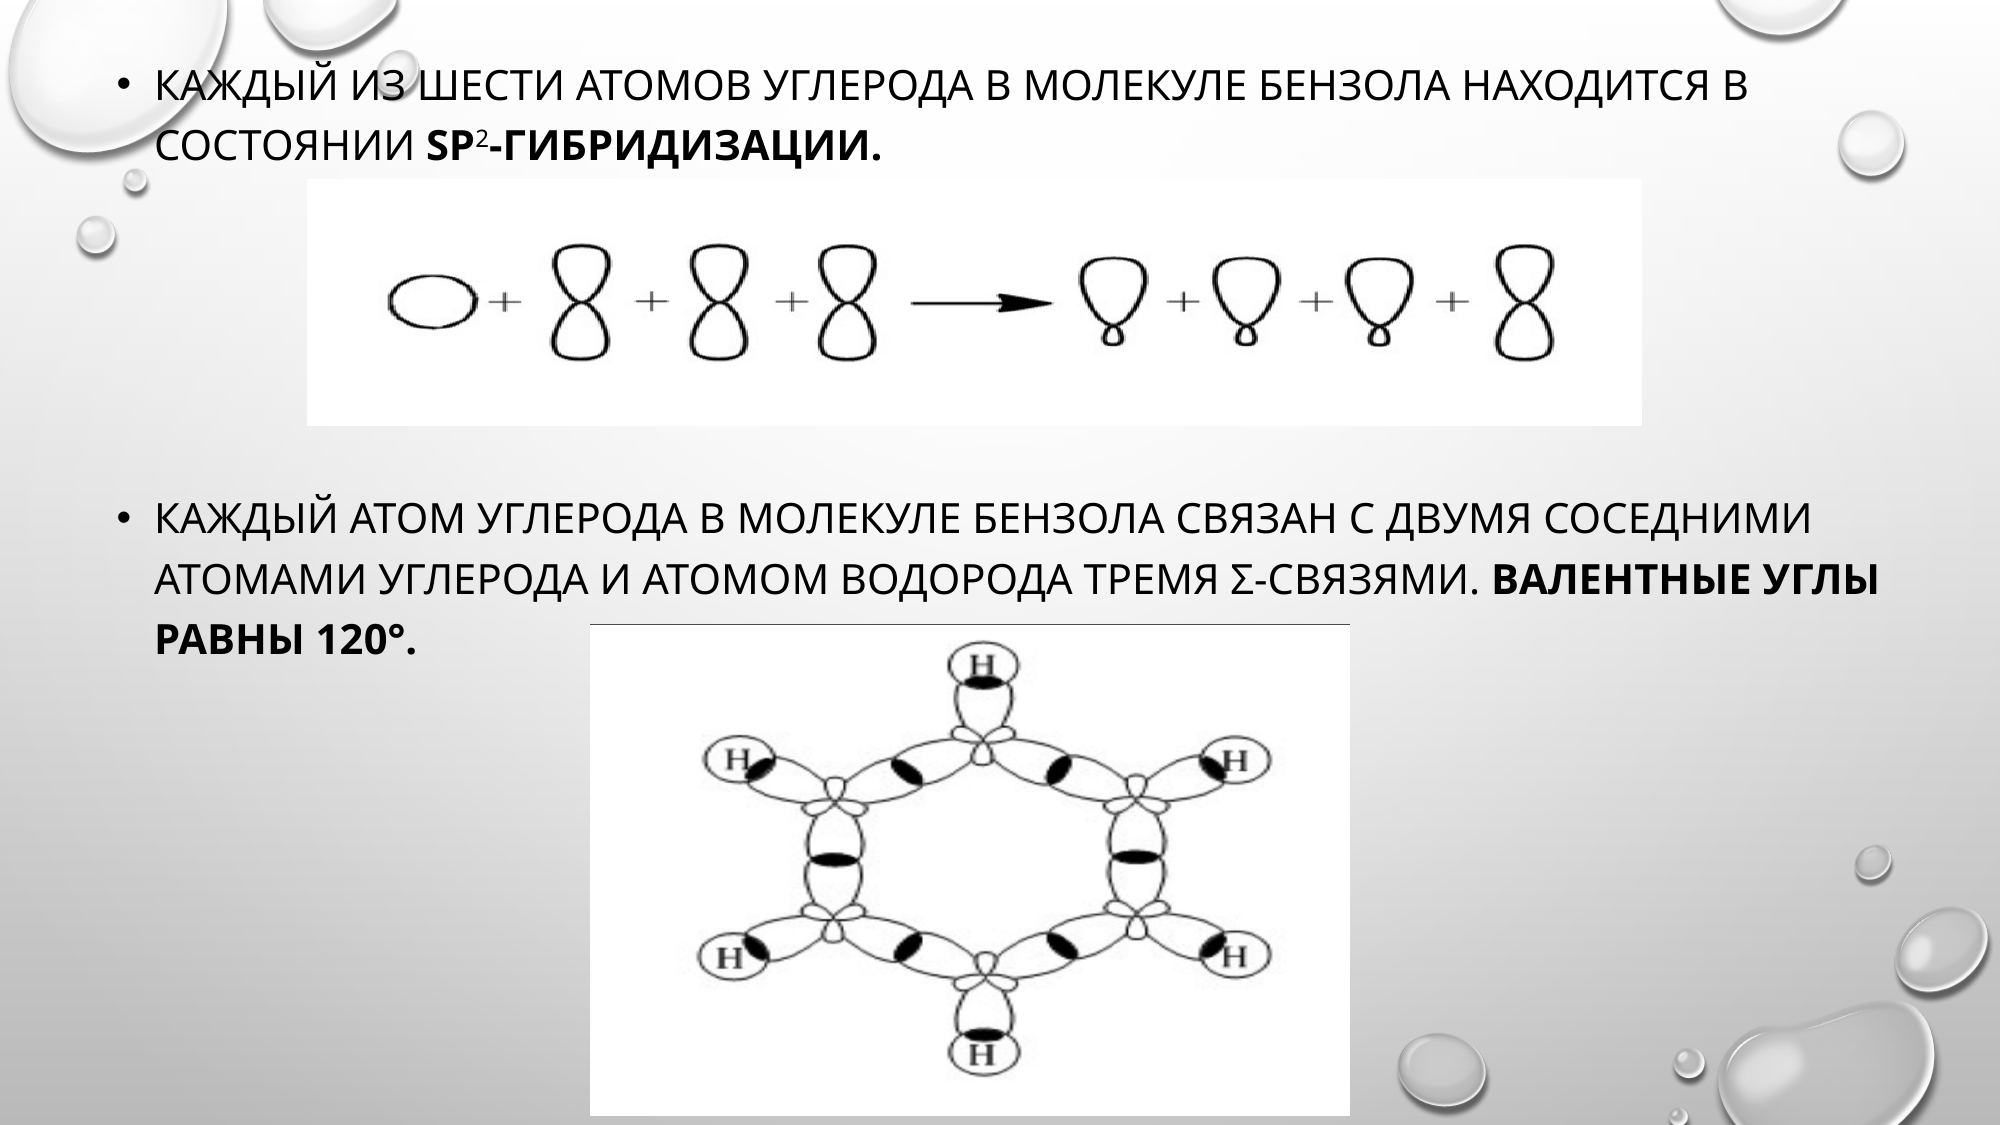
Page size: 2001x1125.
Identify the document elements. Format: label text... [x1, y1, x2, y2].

list Каждый из шести атомов углерода в молекуле бензола находится в состоянии sp2-гибридизации. Каждый атом углерода в молекуле бензола связан с двумя соседними атомами углерода и атомом водорода тремя σ-связями. Валентные углы равны 120°. [101, 41, 1899, 674]
picture [0, 0, 2000, 1125]
